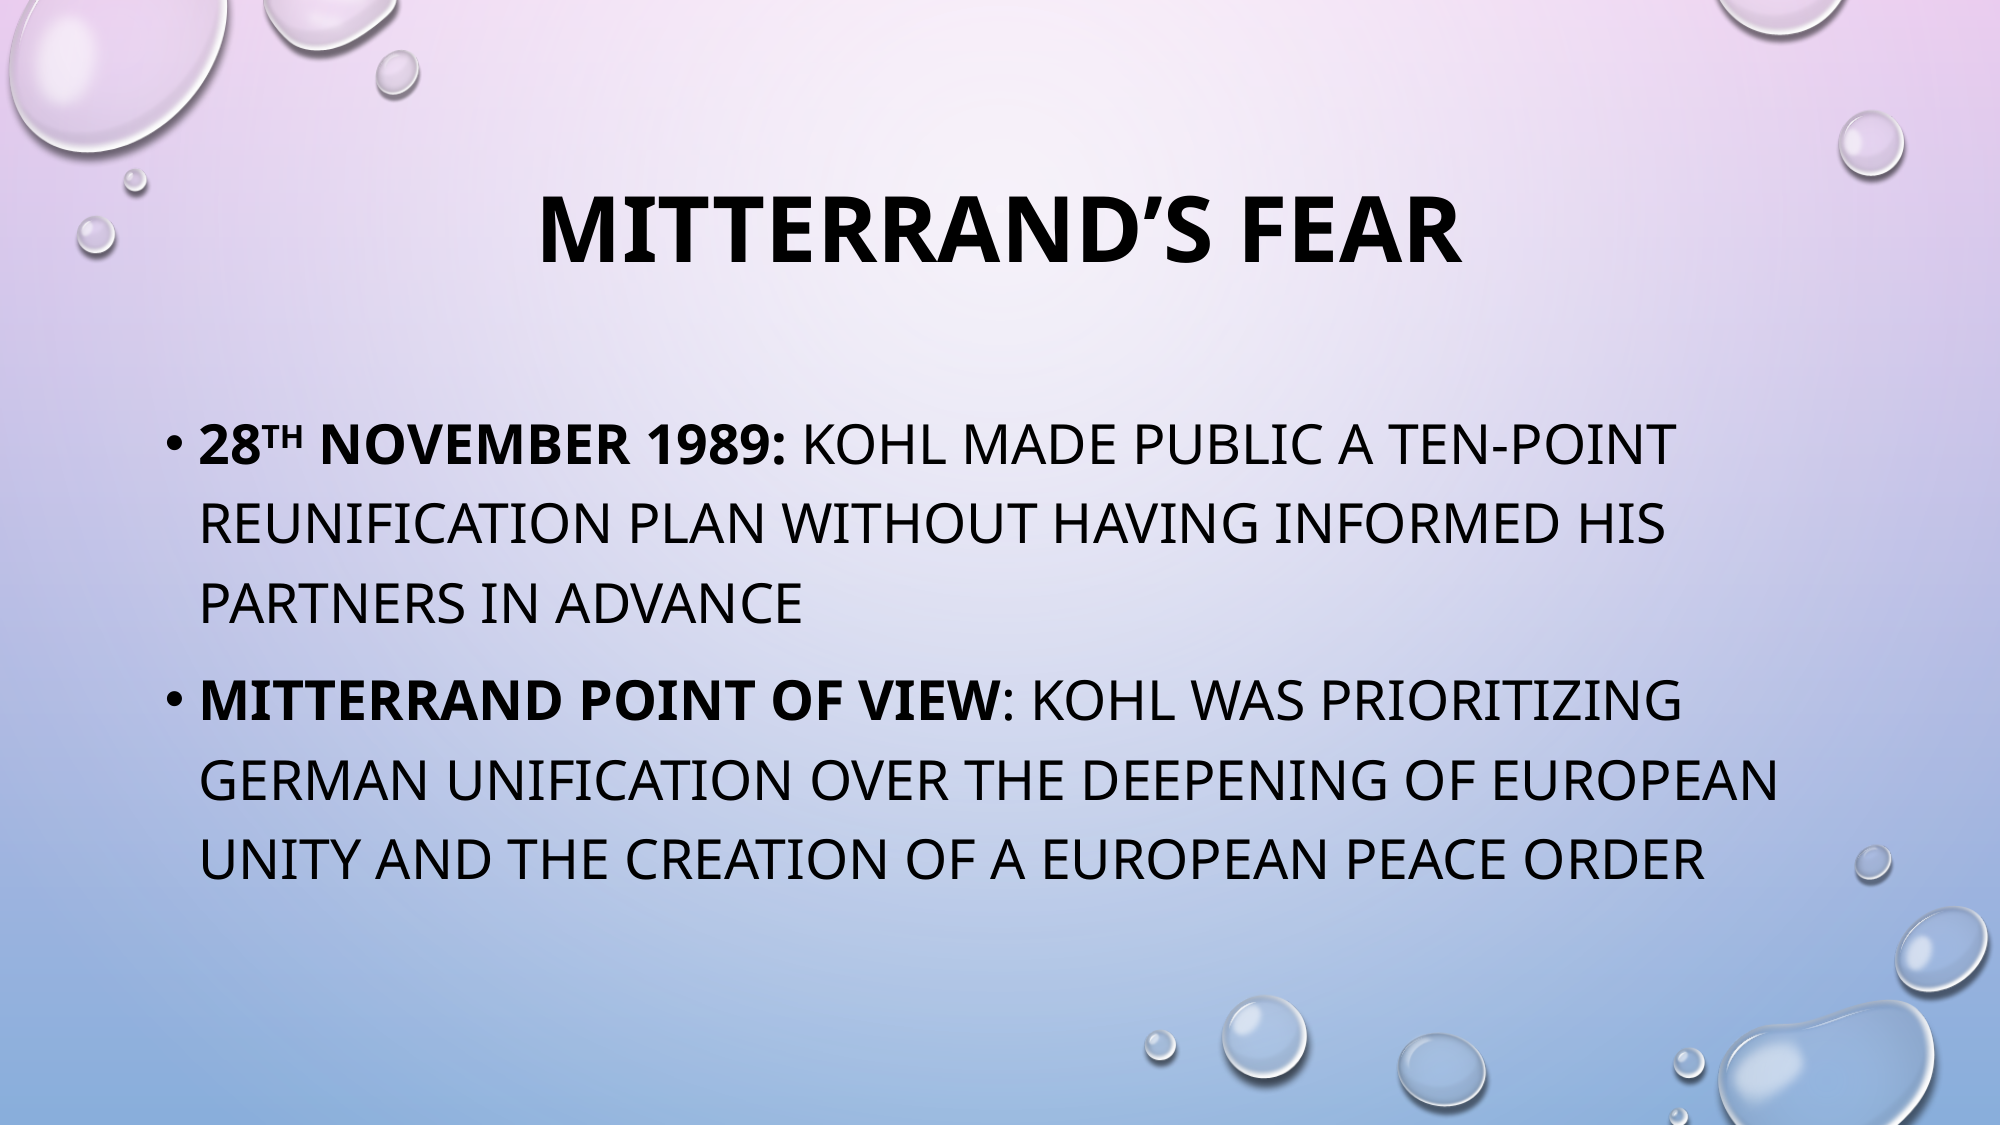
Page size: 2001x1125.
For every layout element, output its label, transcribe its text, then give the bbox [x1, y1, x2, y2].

title MITTERRAND’S FEAR [149, 101, 1851, 364]
picture [0, 0, 2000, 1125]
list 28th November 1989: Kohl made public a ten-point reunification plan without having informed his partners in advance Mitterrand POINT OF VIEW: Kohl was prioritizing German unification over the deepening of European unity and the creation of a European peace ordeR [149, 388, 1850, 950]
